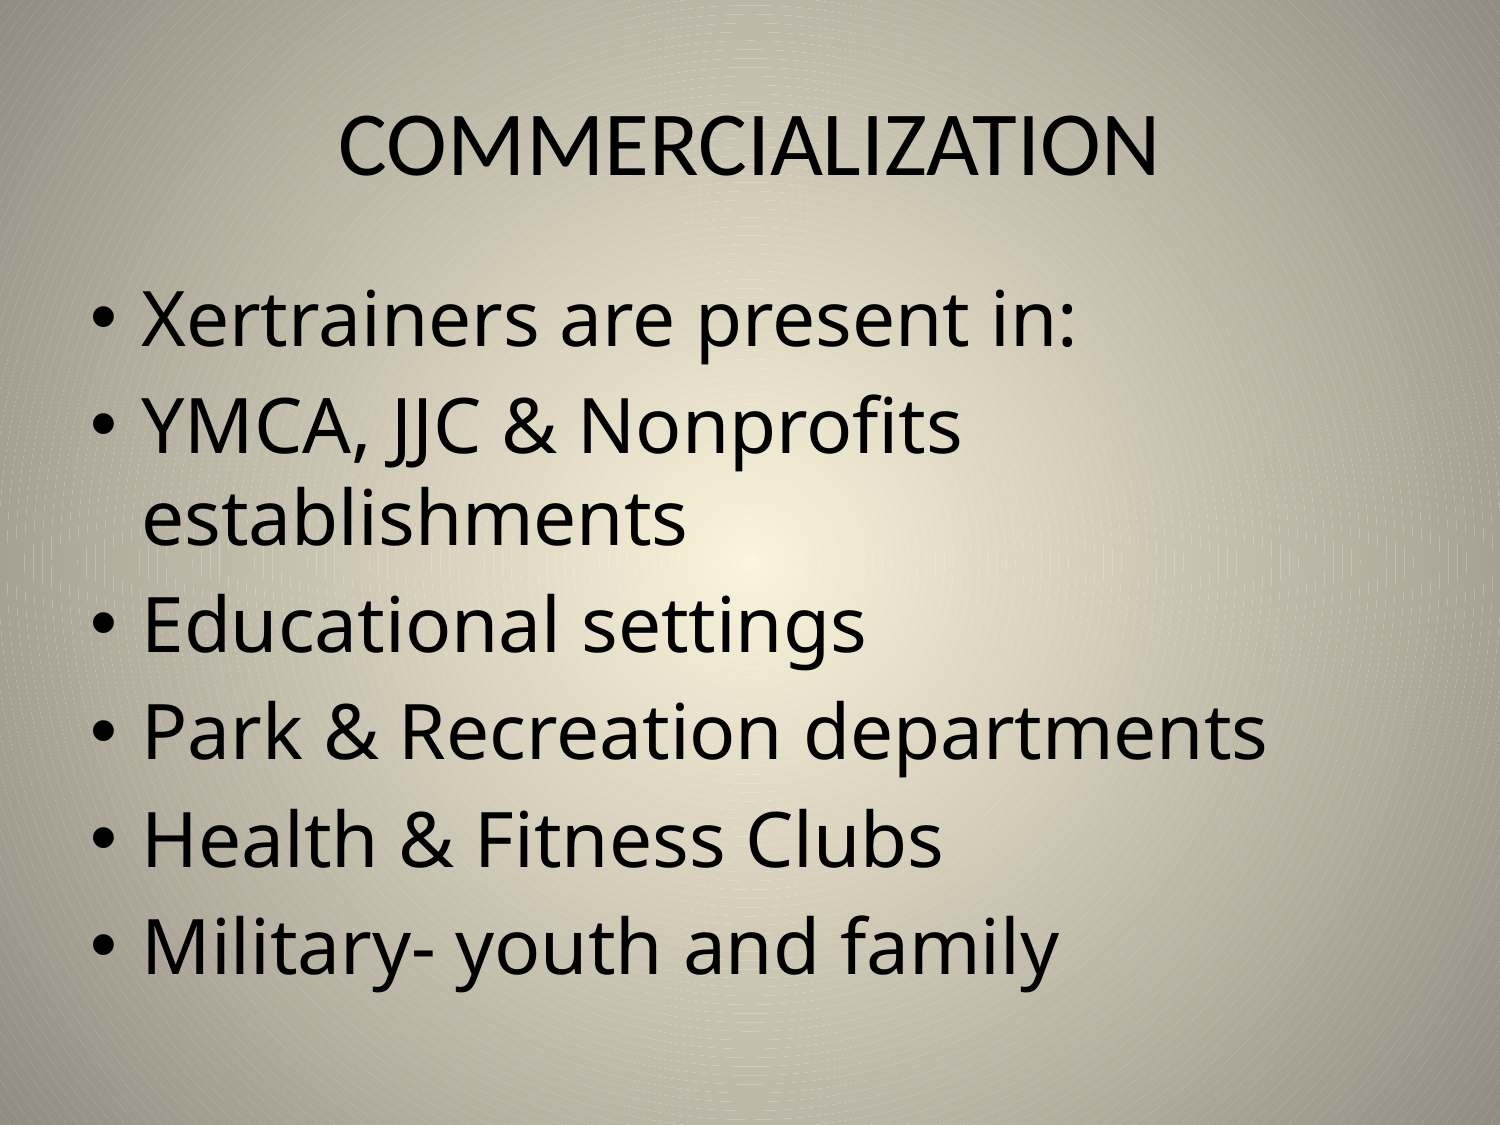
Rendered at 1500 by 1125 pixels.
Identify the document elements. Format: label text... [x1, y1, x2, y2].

title COMMERCIALIZATION [75, 45, 1425, 233]
list Xertrainers are present in: YMCA, JJC & Nonprofits establishments Educational settings Park & Recreation departments Health & Fitness Clubs Military- youth and family [75, 262, 1425, 1005]
